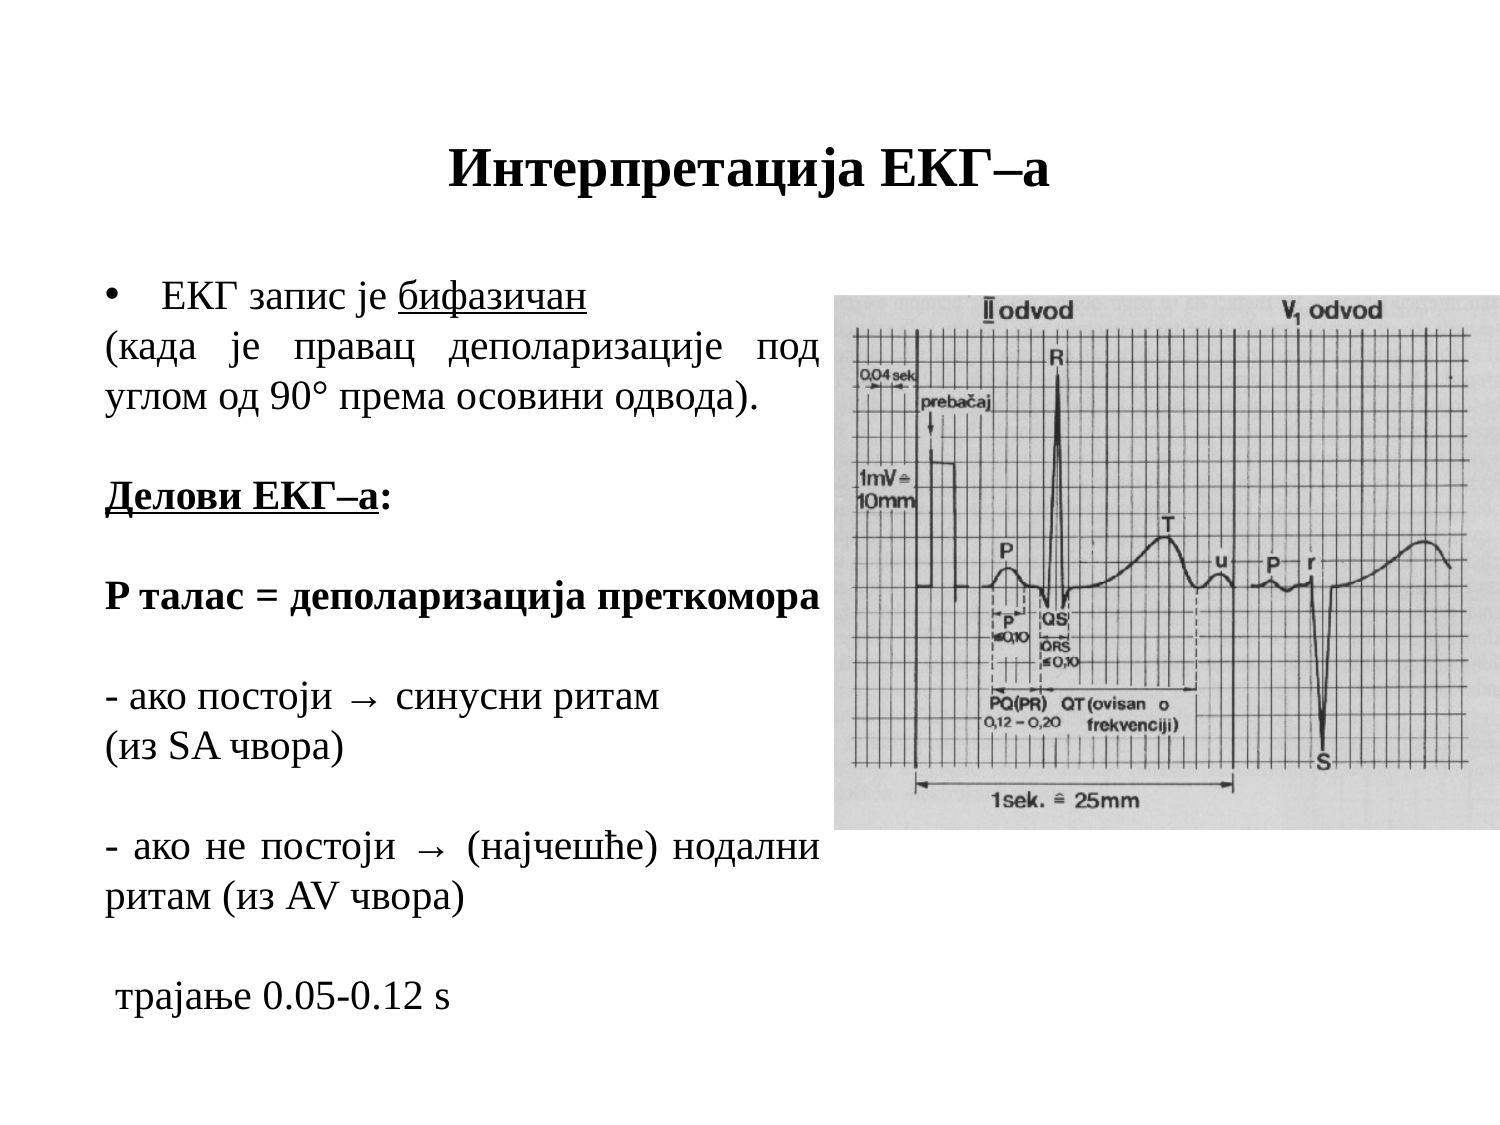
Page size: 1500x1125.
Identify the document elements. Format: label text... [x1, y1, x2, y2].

text_box ЕКГ запис је бифазичан (када је правац деполаризације под углом од 90° према осовини одвода). Делови ЕКГ–а: P талас = деполаризација преткомора - ако постоји → синусни ритам (из SA чвора) - ако не постоји → (најчешће) нодални ритам (из AV чвора) трајање 0.05-0.12 s [90, 260, 835, 1051]
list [834, 294, 1500, 830]
text_box [53, 249, 824, 336]
title Интерпретација ЕКГ–а [103, 59, 1397, 278]
